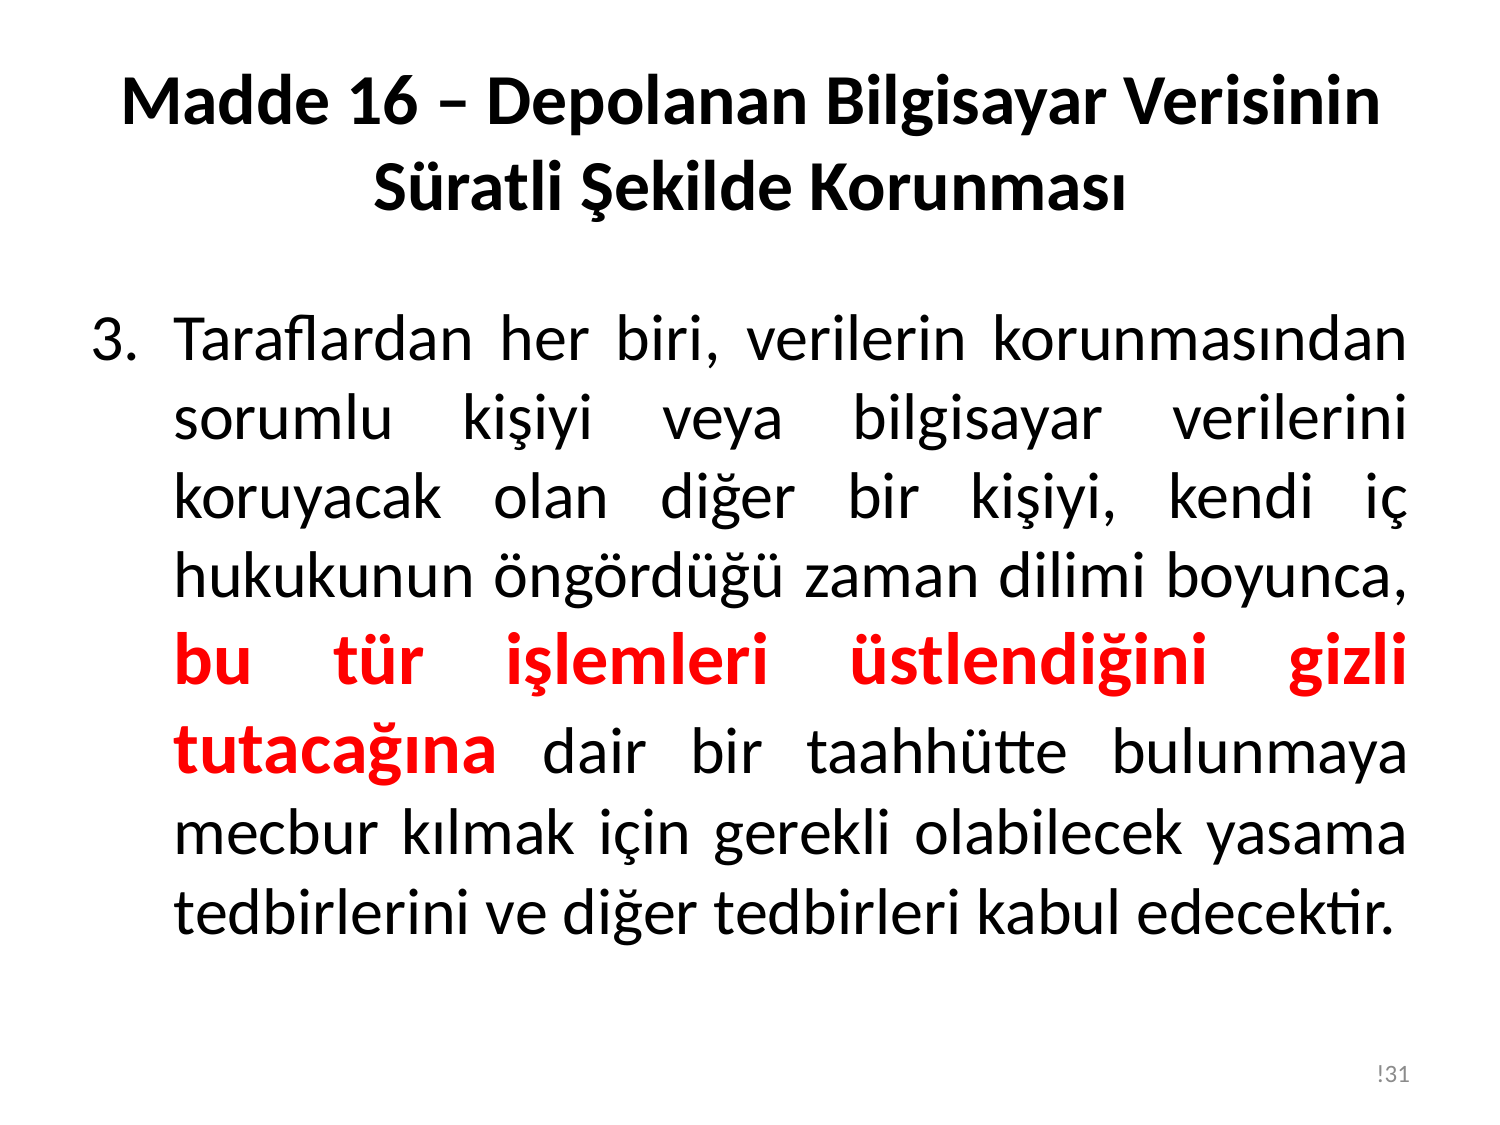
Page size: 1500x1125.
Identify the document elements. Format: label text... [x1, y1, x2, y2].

title Madde 16 – Depolanan Bilgisayar Verisinin Süratli Şekilde Korunması [76, 44, 1426, 232]
list Taraflardan her biri, verilerin korunmasından sorumlu kişiyi veya bilgisayar verilerini koruyacak olan diğer bir kişiyi, kendi iç hukukunun öngördüğü zaman dilimi boyunca, bu tür işlemleri üstlendiğini gizli tutacağına dair bir taahhütte bulunmaya mecbur kılmak için gerekli olabilecek yasama tedbirlerini ve diğer tedbirleri kabul edecektir. [74, 286, 1426, 1030]
slide_number !31 [1074, 1042, 1425, 1103]
